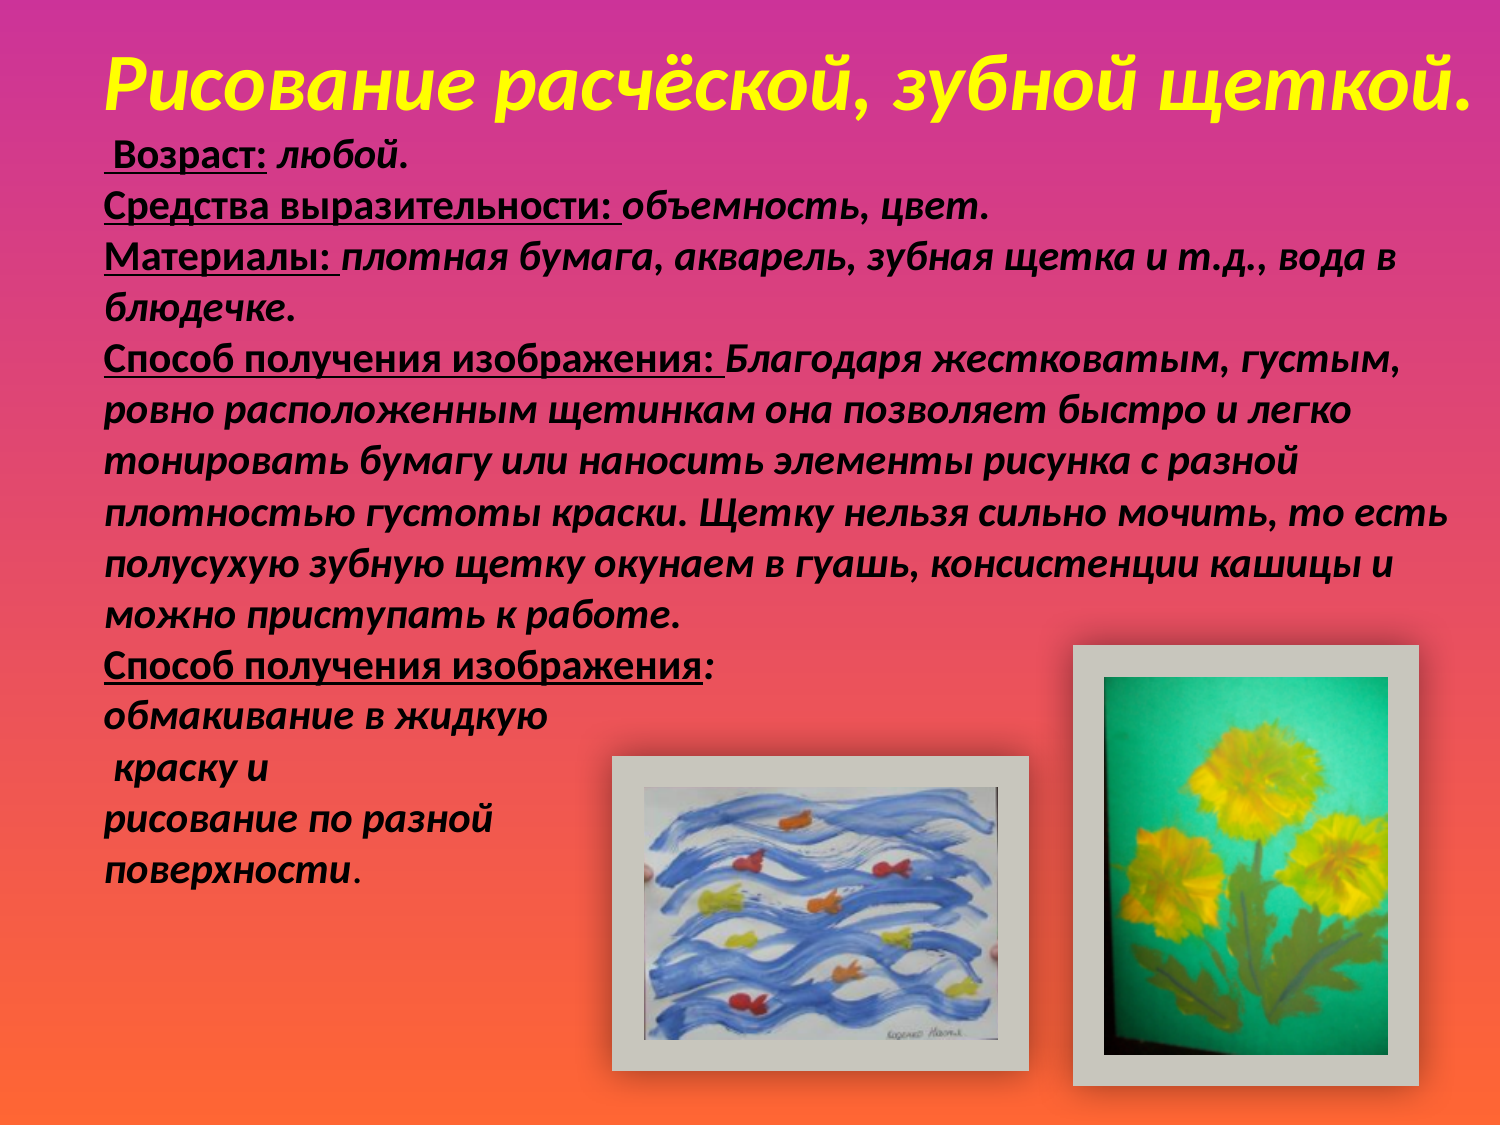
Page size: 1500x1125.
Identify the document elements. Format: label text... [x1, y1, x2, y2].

title Рисование расчёской, зубной щеткой. Возраст: любой. Средства выразительности: объемность, цвет. Материалы: плотная бумага, акварель, зубная щетка и т.д., вода в блюдечке. Способ получения изображения: Благодаря жестковатым, густым, ровно расположенным щетинкам она позволяет быстро и легко тонировать бумагу или наносить элементы рисунка с разной плотностью густоты краски. Щетку нельзя сильно мочить, то есть полусухую зубную щетку окунаем в гуашь, консистенции кашицы и можно приступать к работе. Способ получения изображения: обмакивание в жидкую краску и рисование по разной поверхности. [88, 0, 1500, 1000]
picture [1104, 676, 1389, 1056]
picture [643, 786, 999, 1041]
